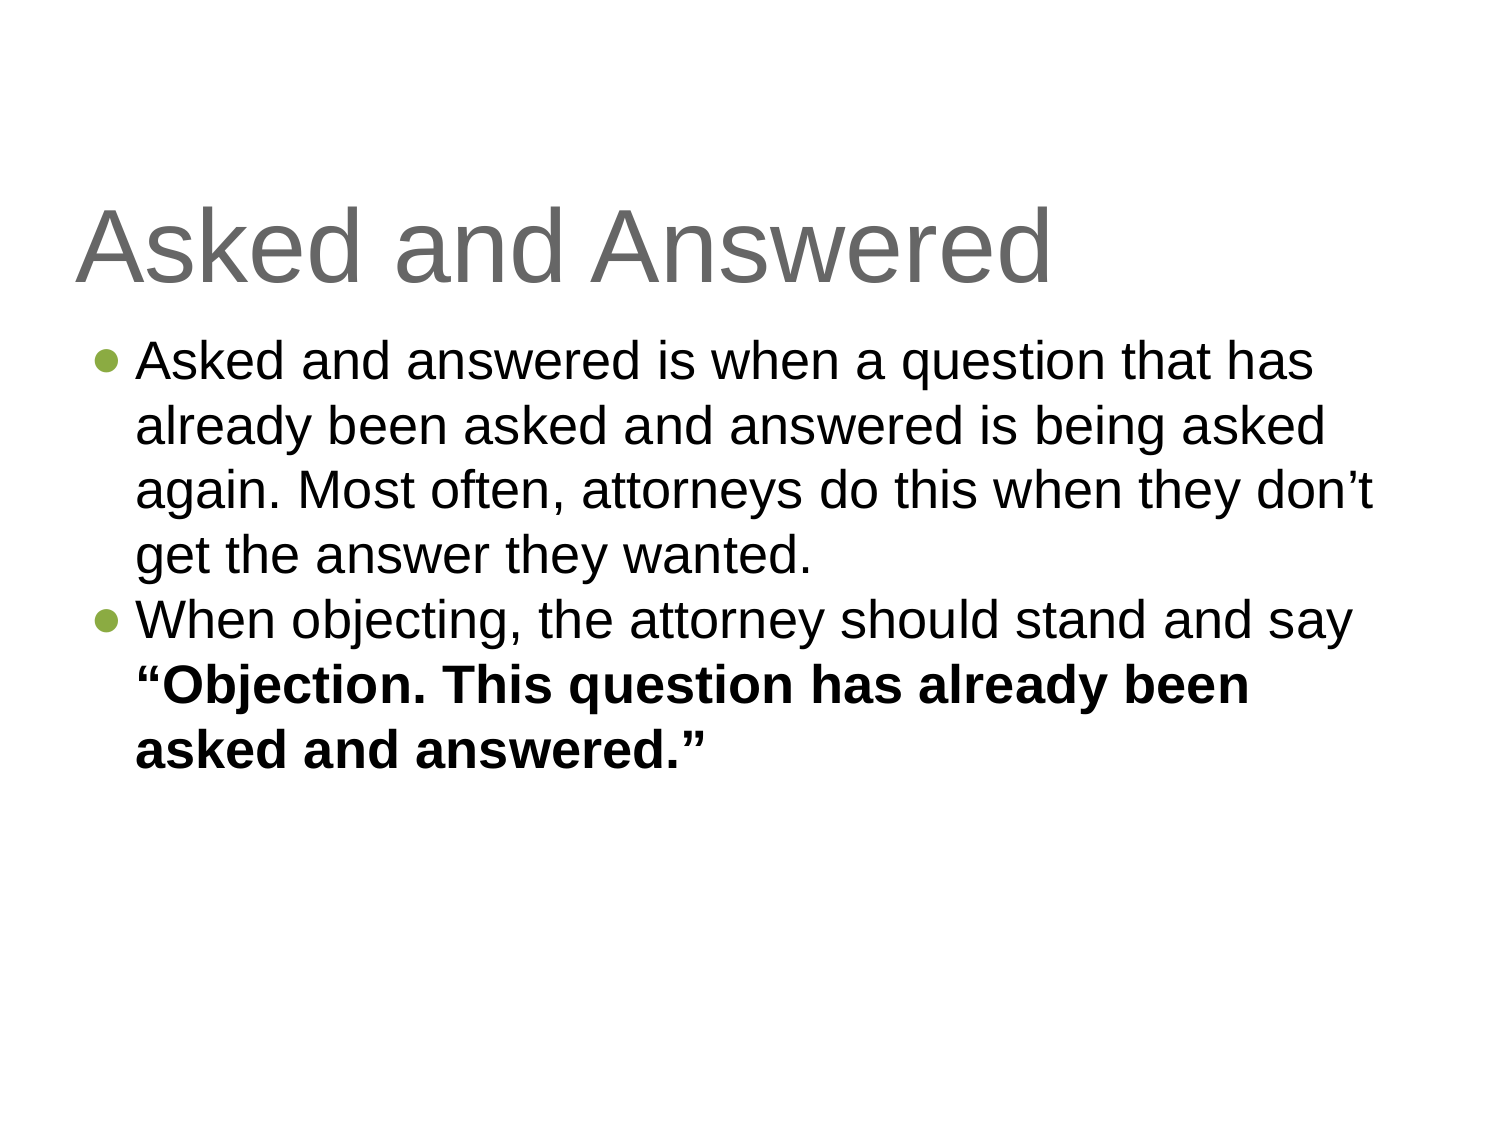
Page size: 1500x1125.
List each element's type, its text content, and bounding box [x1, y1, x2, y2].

title Asked and Answered [75, 115, 1425, 303]
list Asked and answered is when a question that has already been asked and answered is being asked again. Most often, attorneys do this when they don’t get the answer they wanted. When objecting, the attorney should stand and say “Objection. This question has already been asked and answered.” [75, 317, 1425, 1038]
